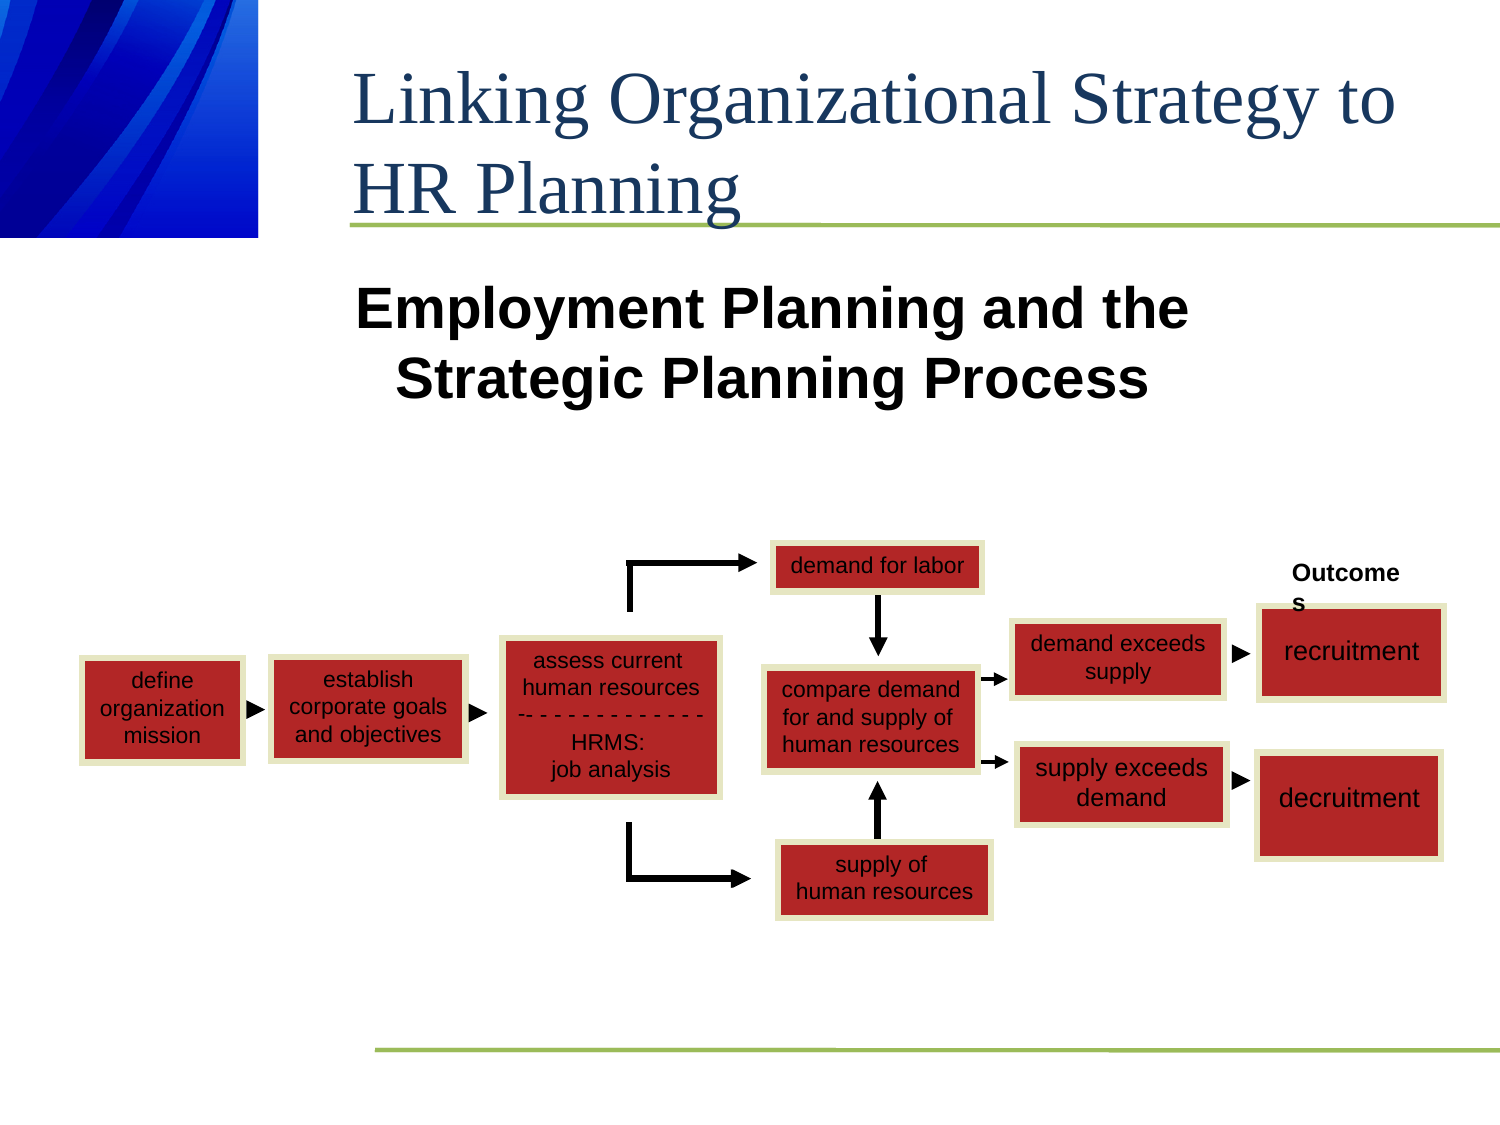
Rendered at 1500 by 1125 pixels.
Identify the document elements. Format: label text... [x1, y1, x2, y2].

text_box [772, 542, 983, 657]
text_box Employment Planning and the Strategic Planning Process [254, 262, 1292, 419]
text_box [81, 658, 266, 763]
title Linking Organizational Strategy to HR Planning [337, 45, 1425, 233]
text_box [763, 667, 1010, 772]
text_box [777, 780, 992, 919]
picture [0, 0, 259, 238]
text_box decruitment [1257, 752, 1442, 860]
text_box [271, 656, 488, 762]
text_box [1011, 621, 1251, 699]
text_box recruitment [1259, 605, 1444, 700]
text_box Outcomes [1276, 549, 1430, 595]
slide_number [1074, 1042, 1425, 1103]
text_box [1016, 743, 1251, 826]
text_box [502, 561, 758, 882]
